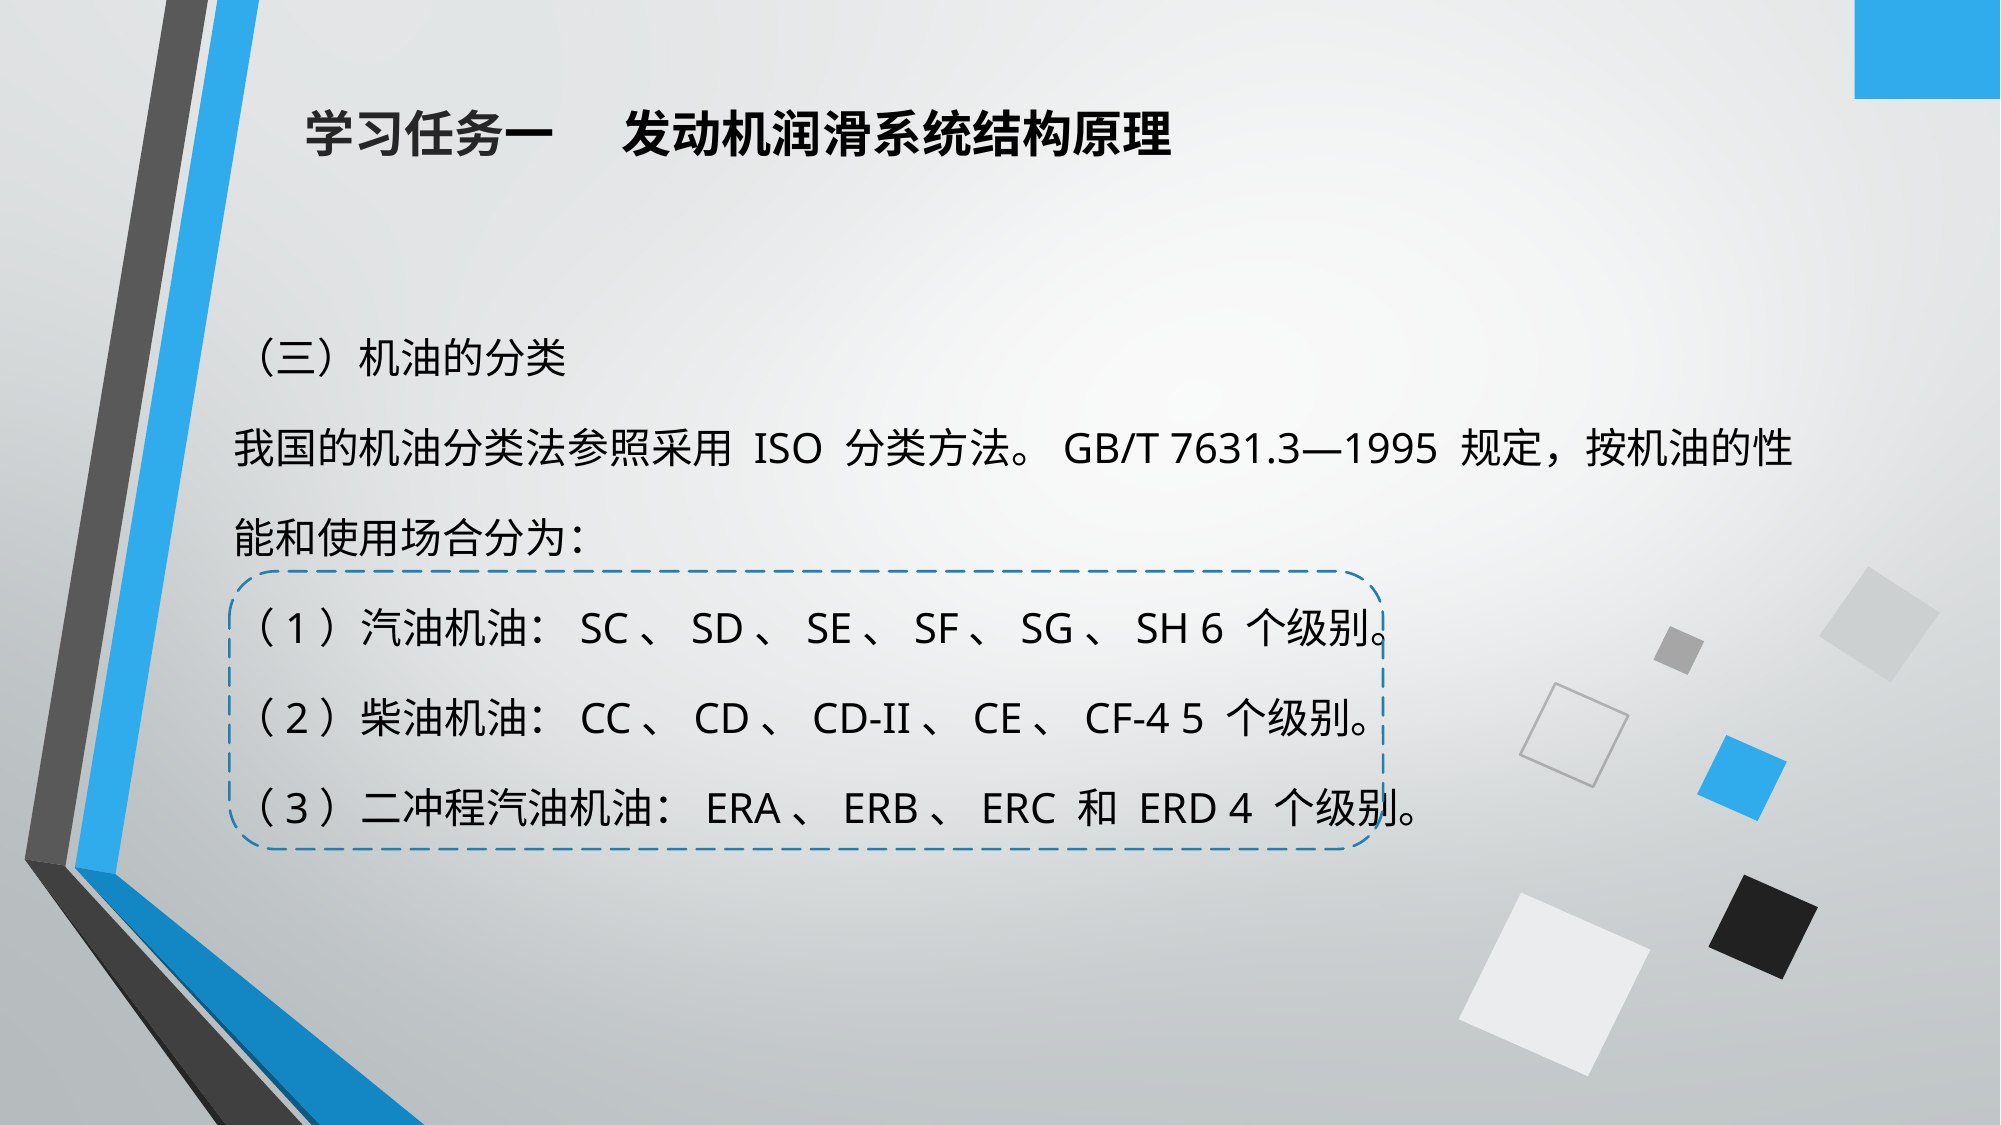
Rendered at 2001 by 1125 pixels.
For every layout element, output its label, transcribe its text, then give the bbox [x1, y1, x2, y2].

text_box [1853, 0, 2000, 82]
text_box （三）机油的分类 我国的机油分类法参照采用 ISO 分类方法。GB/T 7631.3—1995 规定，按机油的性 能和使用场合分为： （1）汽油机油：SC、SD、SE、SF、SG、SH 6 个级别。 （2）柴油机油：CC、CD、CD-II、CE、CF-4 5 个级别。 （3）二冲程汽油机油：ERA、ERB、ERC 和 ERD 4 个级别。 [218, 284, 1881, 1018]
text_box 学习任务一 发动机润滑系统结构原理 [289, 82, 2000, 214]
text_box [228, 569, 1385, 851]
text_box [1505, 488, 1886, 1125]
